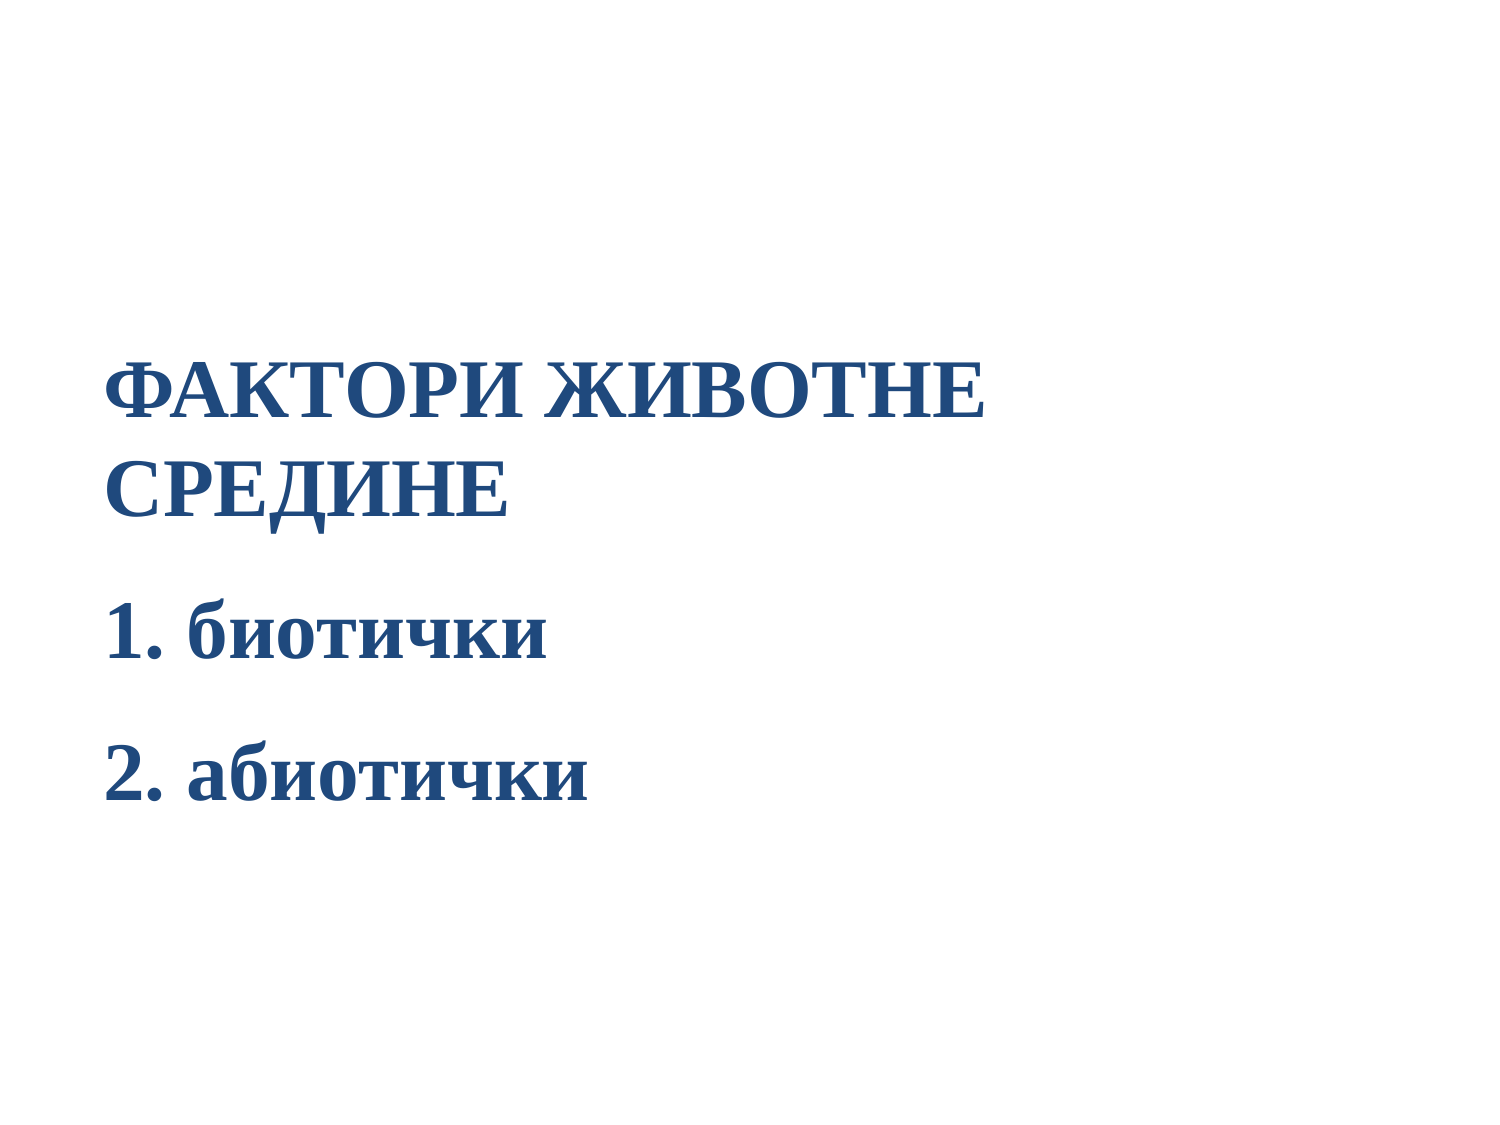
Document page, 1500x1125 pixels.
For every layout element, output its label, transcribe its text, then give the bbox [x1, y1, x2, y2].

text_box ФАКТОРИ ЖИВОТНЕ СРЕДИНЕ 1. биотички 2. абиотички [88, 326, 1364, 952]
